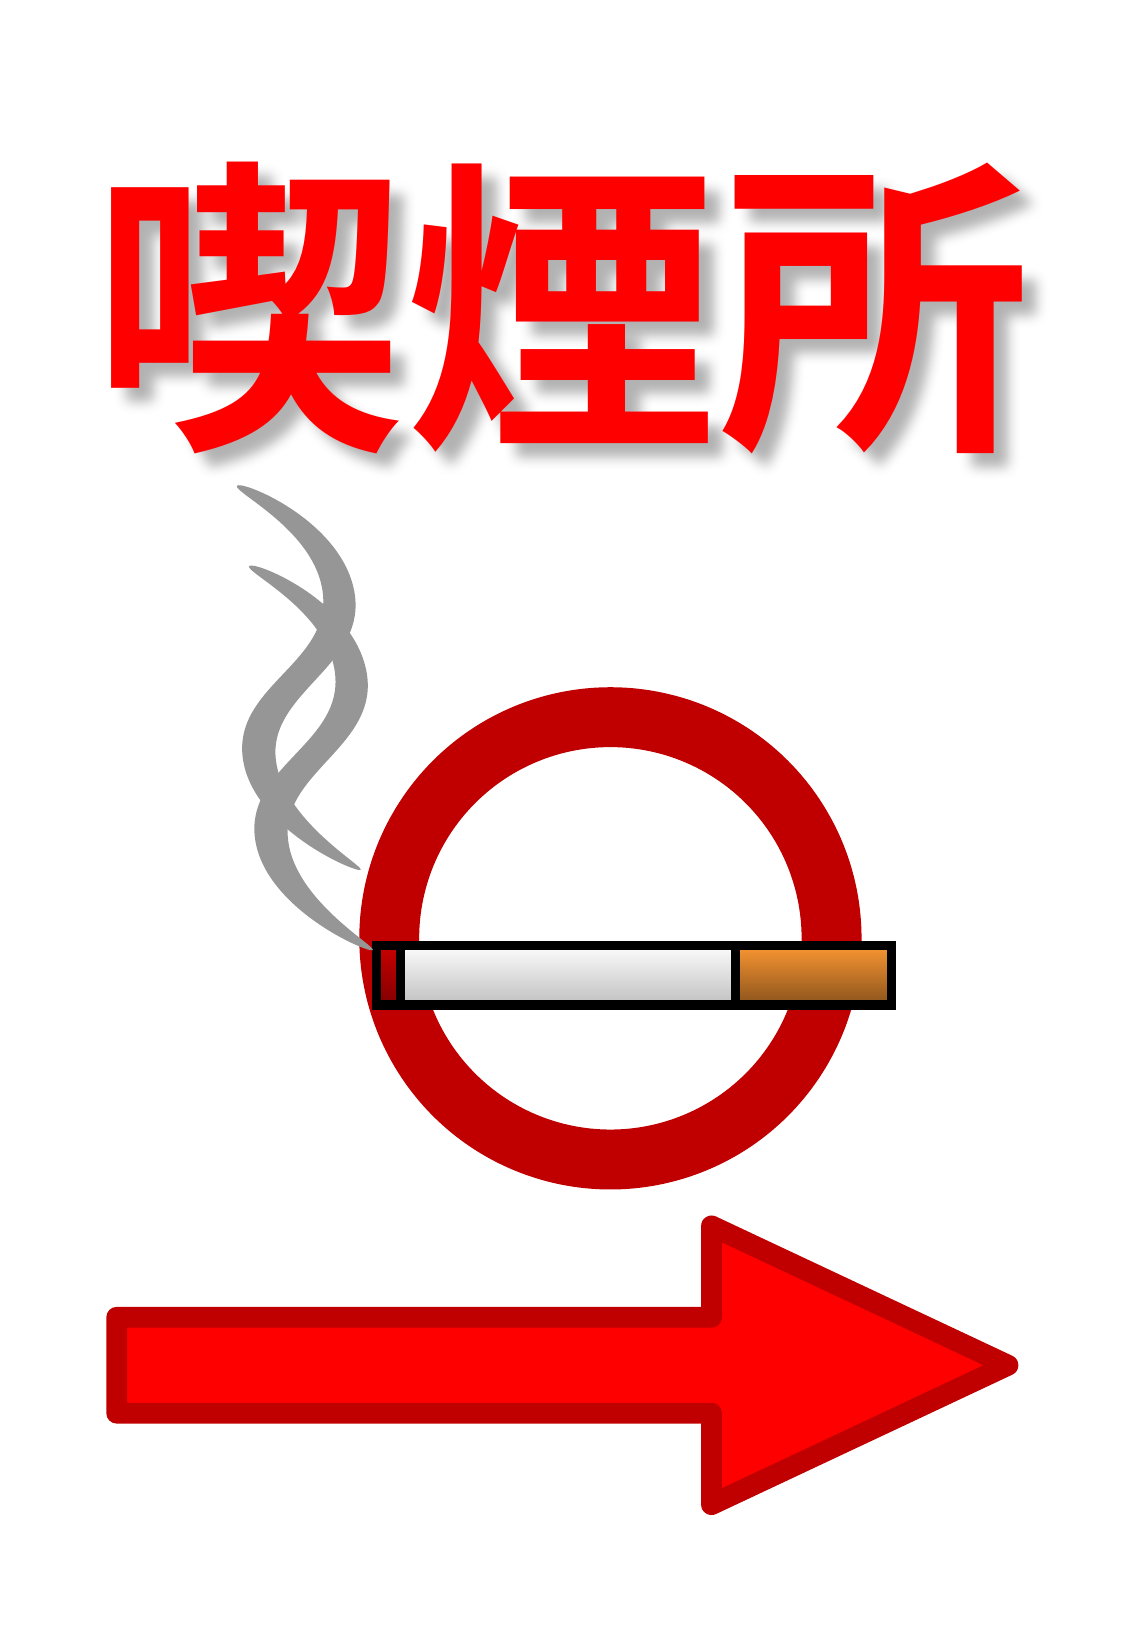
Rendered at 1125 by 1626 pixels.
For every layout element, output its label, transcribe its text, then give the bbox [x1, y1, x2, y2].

text_box 喫煙所 [77, 105, 1048, 496]
text_box [114, 1224, 1011, 1507]
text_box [232, 478, 892, 1190]
